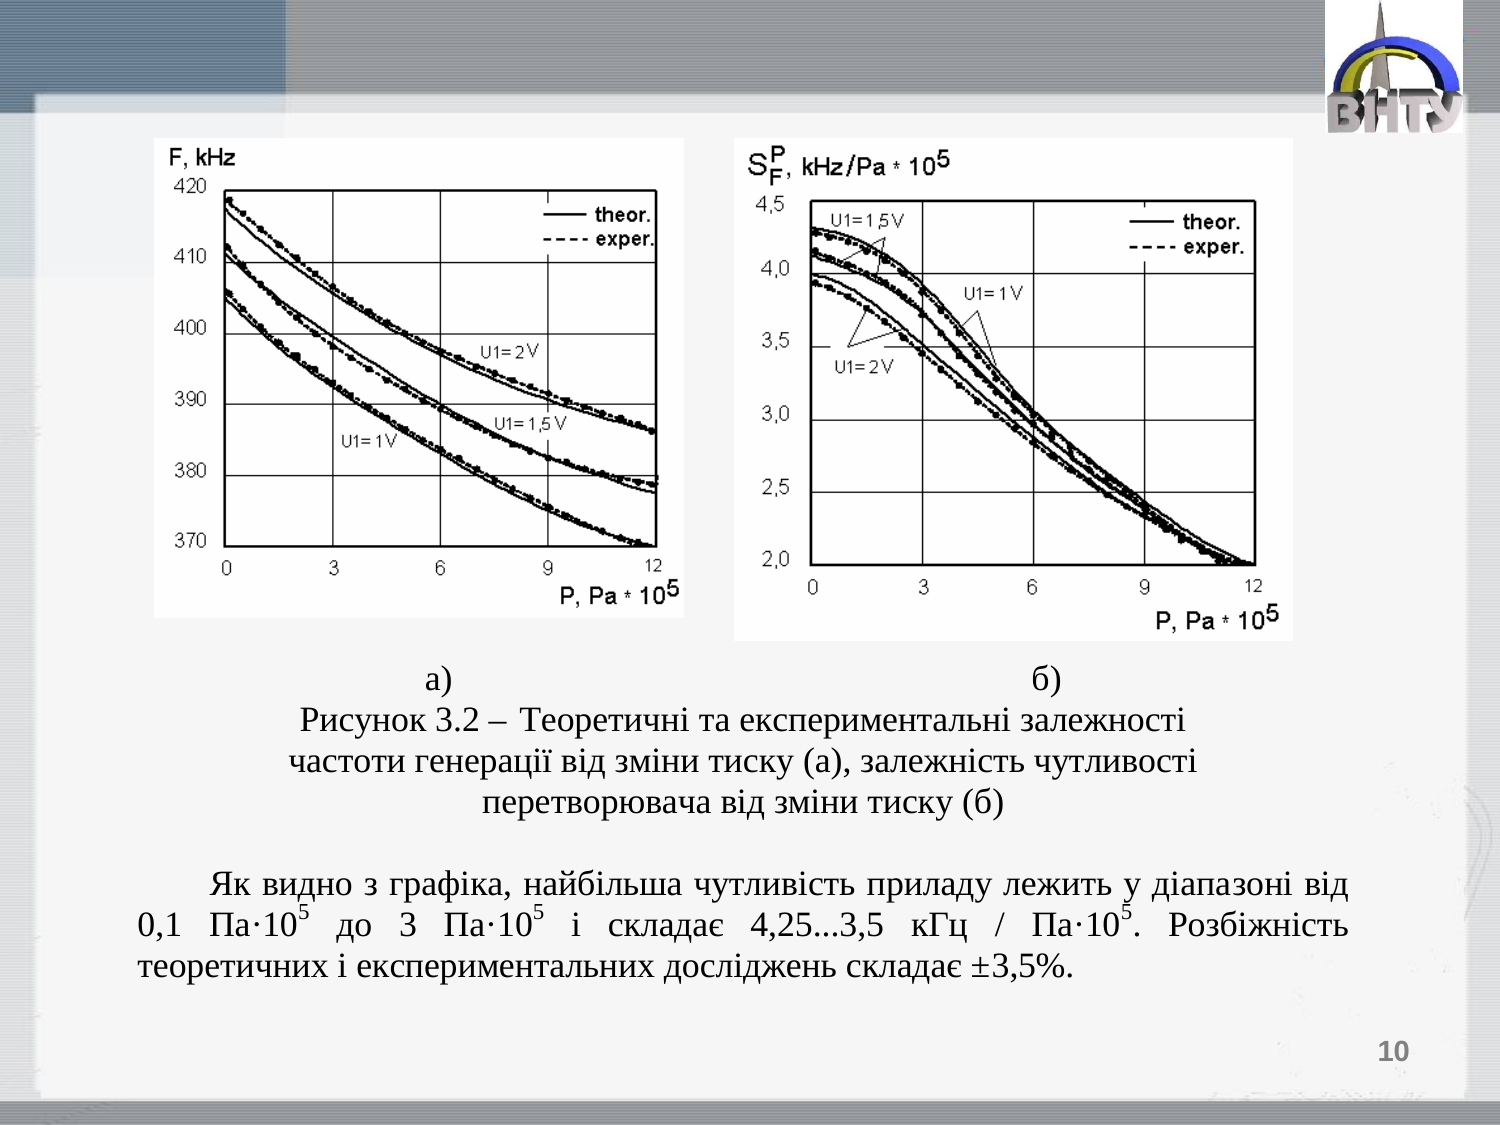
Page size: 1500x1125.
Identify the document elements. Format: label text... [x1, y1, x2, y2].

slide_number 10 [1074, 1024, 1426, 1103]
picture [0, 0, 1500, 1125]
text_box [137, 137, 1351, 1018]
